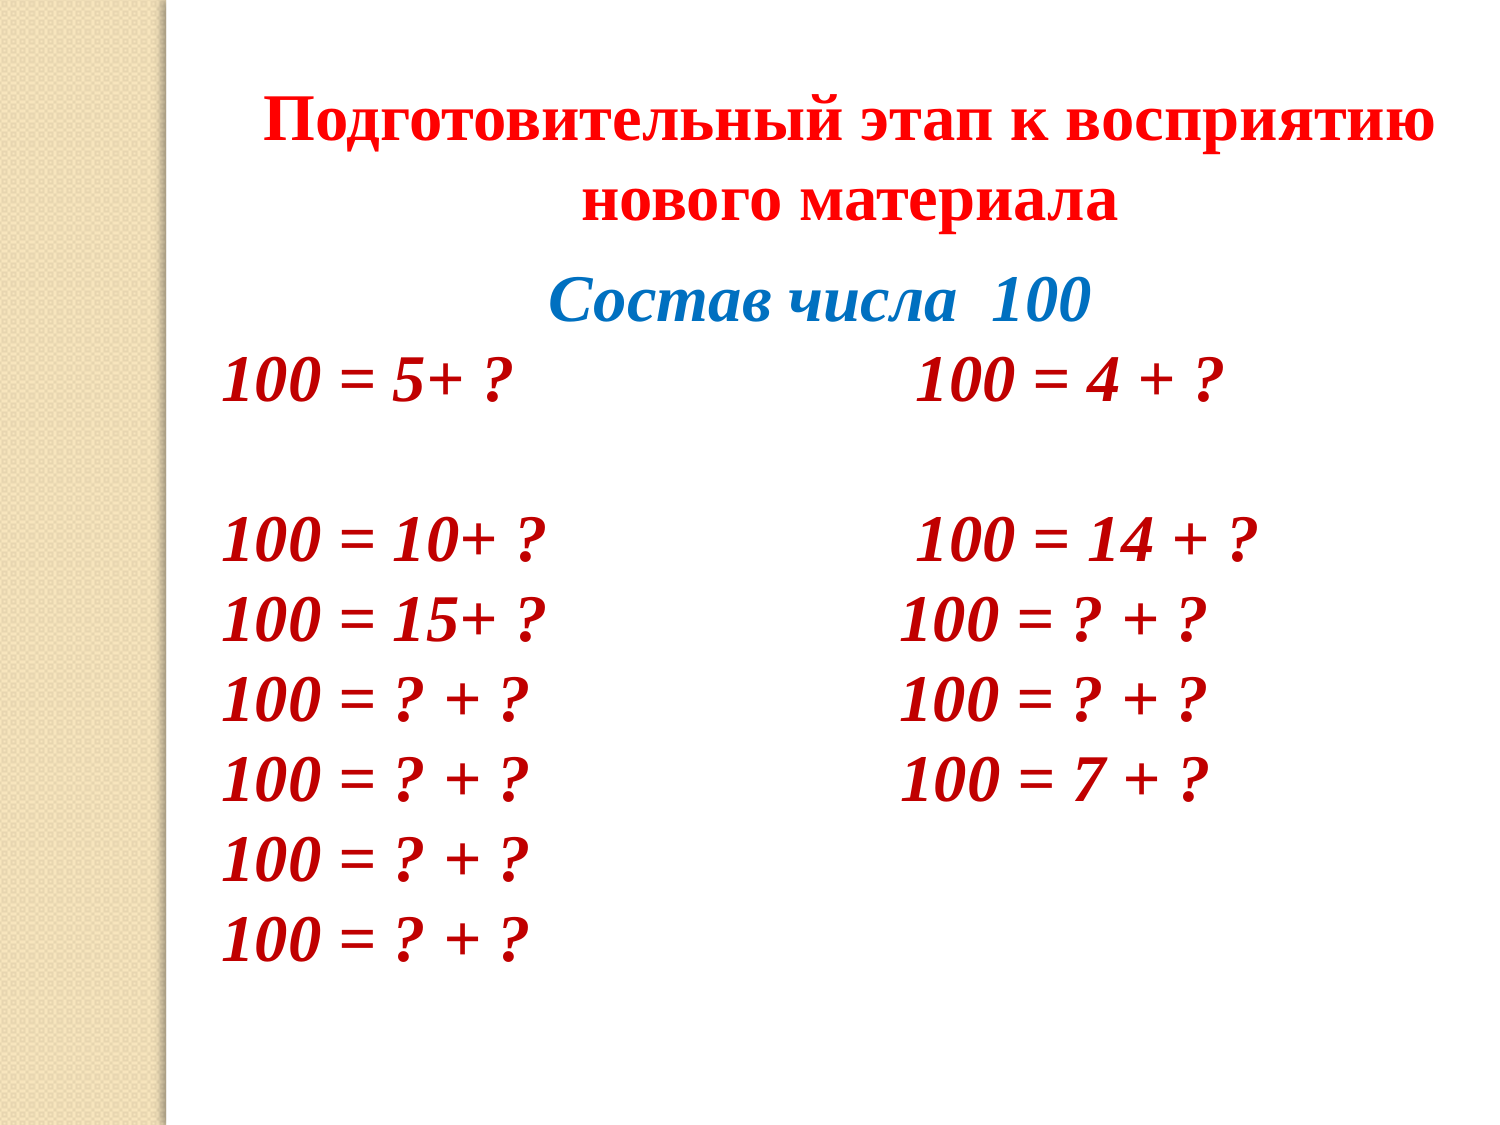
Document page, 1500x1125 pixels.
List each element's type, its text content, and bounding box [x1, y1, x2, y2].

text_box Подготовительный этап к восприятию нового материала [242, 66, 1459, 241]
text_box Состав числа 100 100 = 5+ ? 100 = 4 + ? 100 = 10+ ? 100 = 14 + ? 100 = 15+ ? 100 = ? + ? 100 = ? + ? 100 = ? + ? 100 = ? + ? 100 = 7 + ? 100 = ? + ? 100 = ? + ? [206, 247, 1435, 1062]
